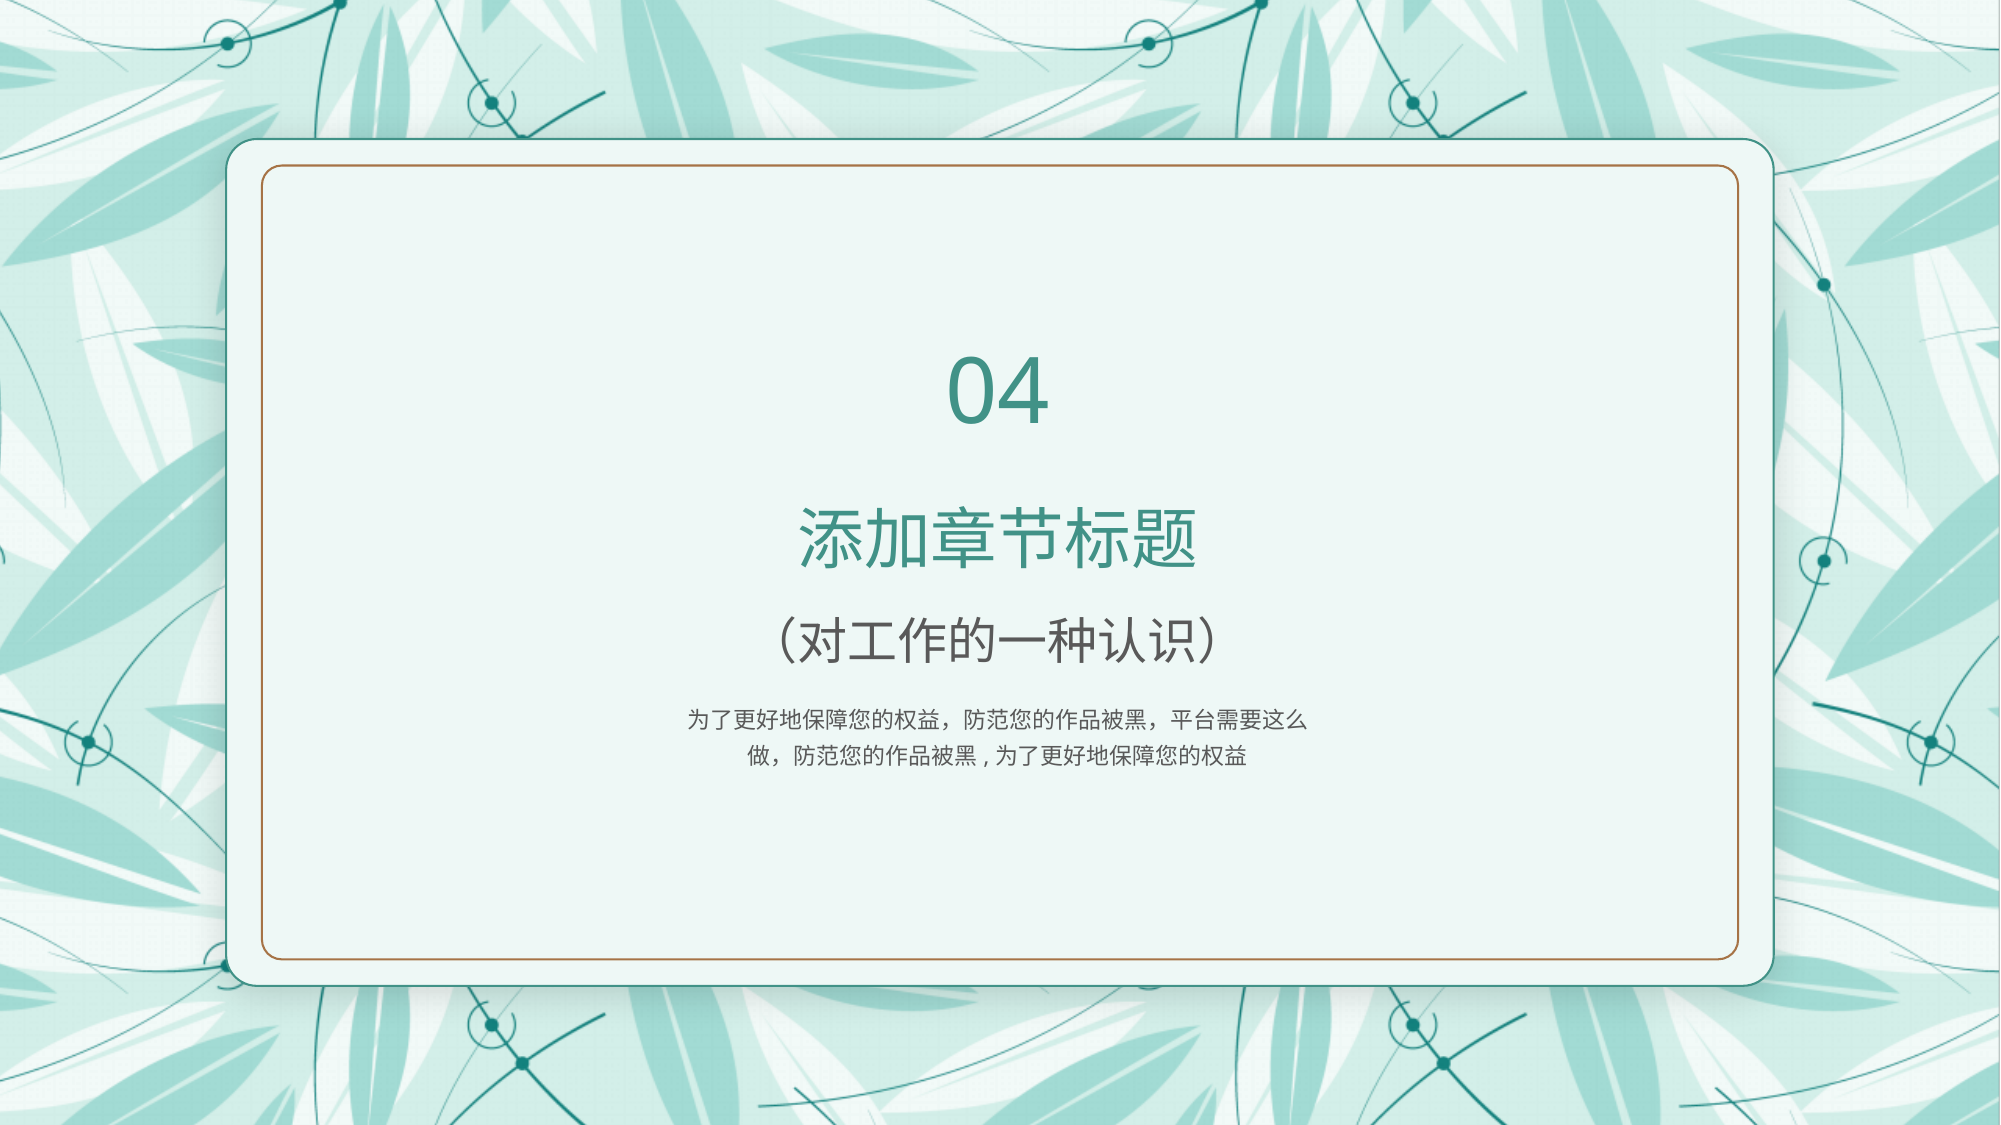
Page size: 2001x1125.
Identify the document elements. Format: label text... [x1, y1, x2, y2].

text_box （对工作的一种认识） [732, 571, 1263, 677]
text_box 为了更好地保障您的权益，防范您的作品被黑，平台需要这么做，防范您的作品被黑,为了更好地保障您的权益 [663, 690, 1333, 777]
text_box [225, 137, 1775, 987]
text_box 04 [753, 324, 1242, 450]
text_box [260, 164, 1740, 961]
text_box 添加章节标题 [782, 449, 1213, 585]
picture [0, 0, 2001, 1125]
